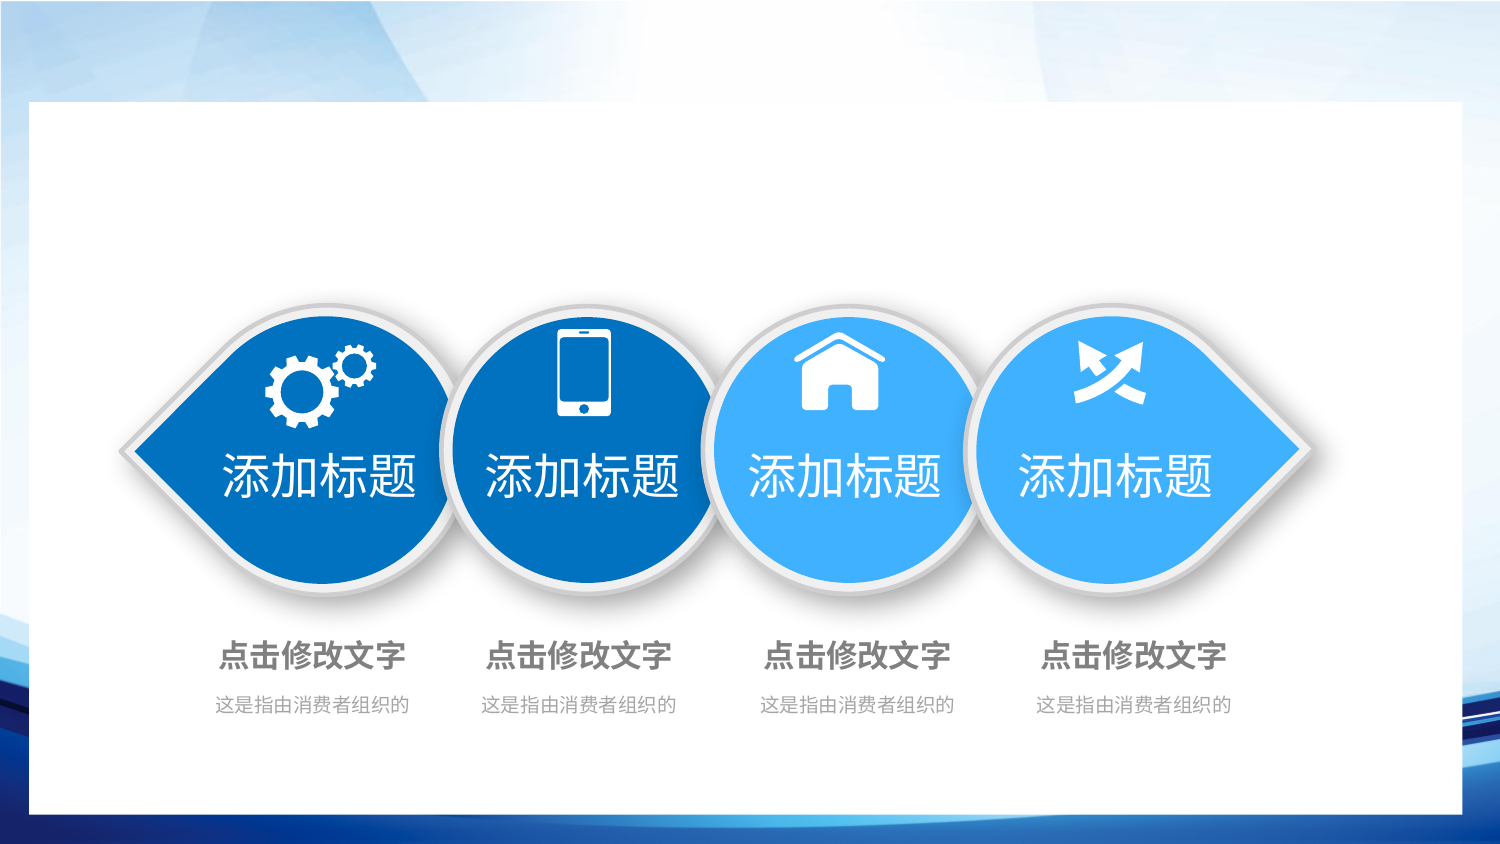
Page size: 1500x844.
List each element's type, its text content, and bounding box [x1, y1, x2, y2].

text_box 点击修改文字 这是指由消费者组织的 [174, 617, 441, 724]
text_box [702, 305, 963, 595]
text_box 点击修改文字 这是指由消费者组织的 [996, 617, 1272, 724]
text_box 点击修改文字 这是指由消费者组织的 [720, 617, 996, 724]
text_box 点击修改文字 这是指由消费者组织的 [441, 617, 717, 724]
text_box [441, 305, 701, 595]
picture [0, 2, 1500, 844]
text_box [179, 305, 440, 595]
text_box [964, 305, 1257, 595]
